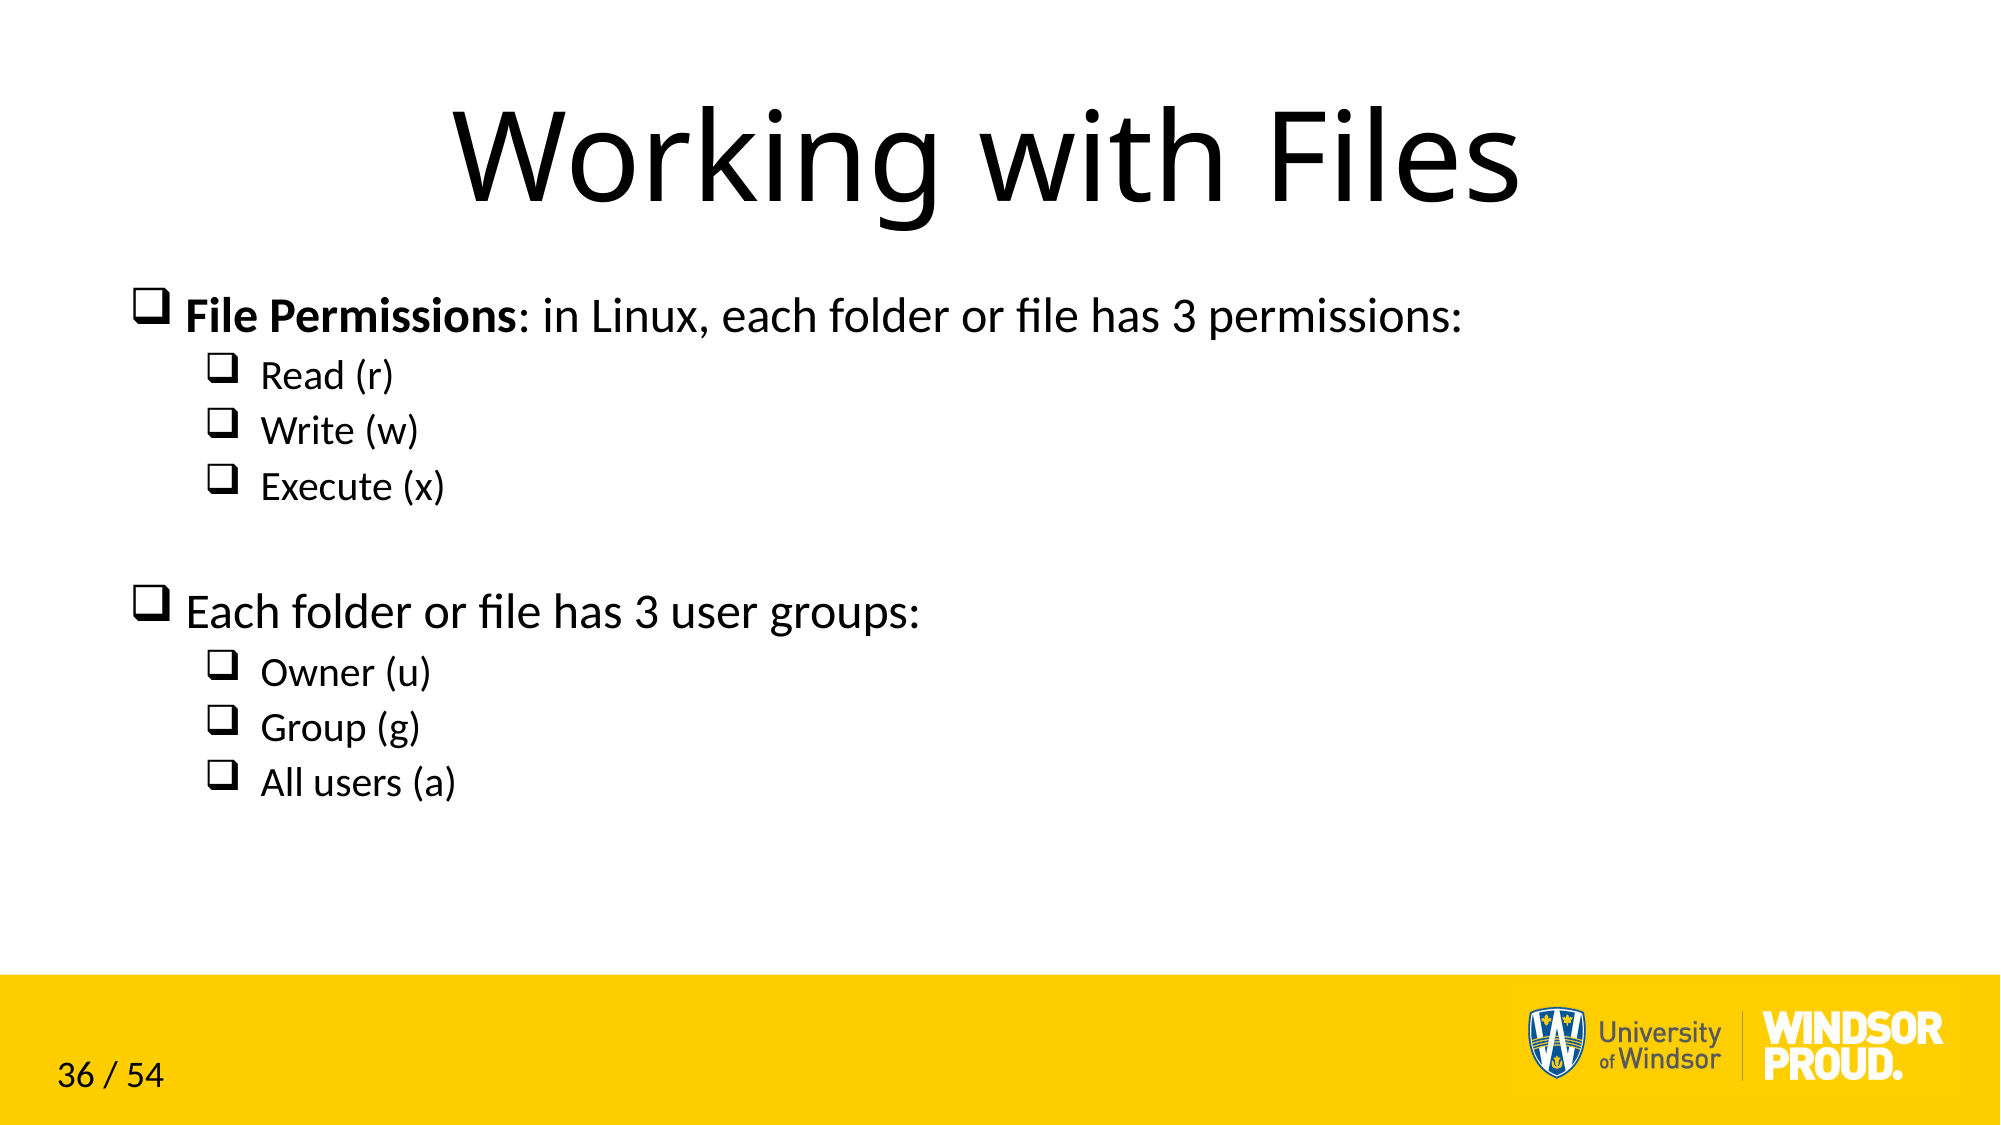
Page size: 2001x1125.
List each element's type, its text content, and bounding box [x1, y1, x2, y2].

picture [0, 0, 2000, 1125]
title Working with Files [249, 48, 1726, 237]
subtitle File Permissions: in Linux, each folder or file has 3 permissions: Read (r) Write (w) Execute (x) Each folder or file has 3 user groups: Owner (u) Group (g) All users (a) [114, 281, 1893, 930]
slide_number 36 [42, 1042, 525, 1103]
